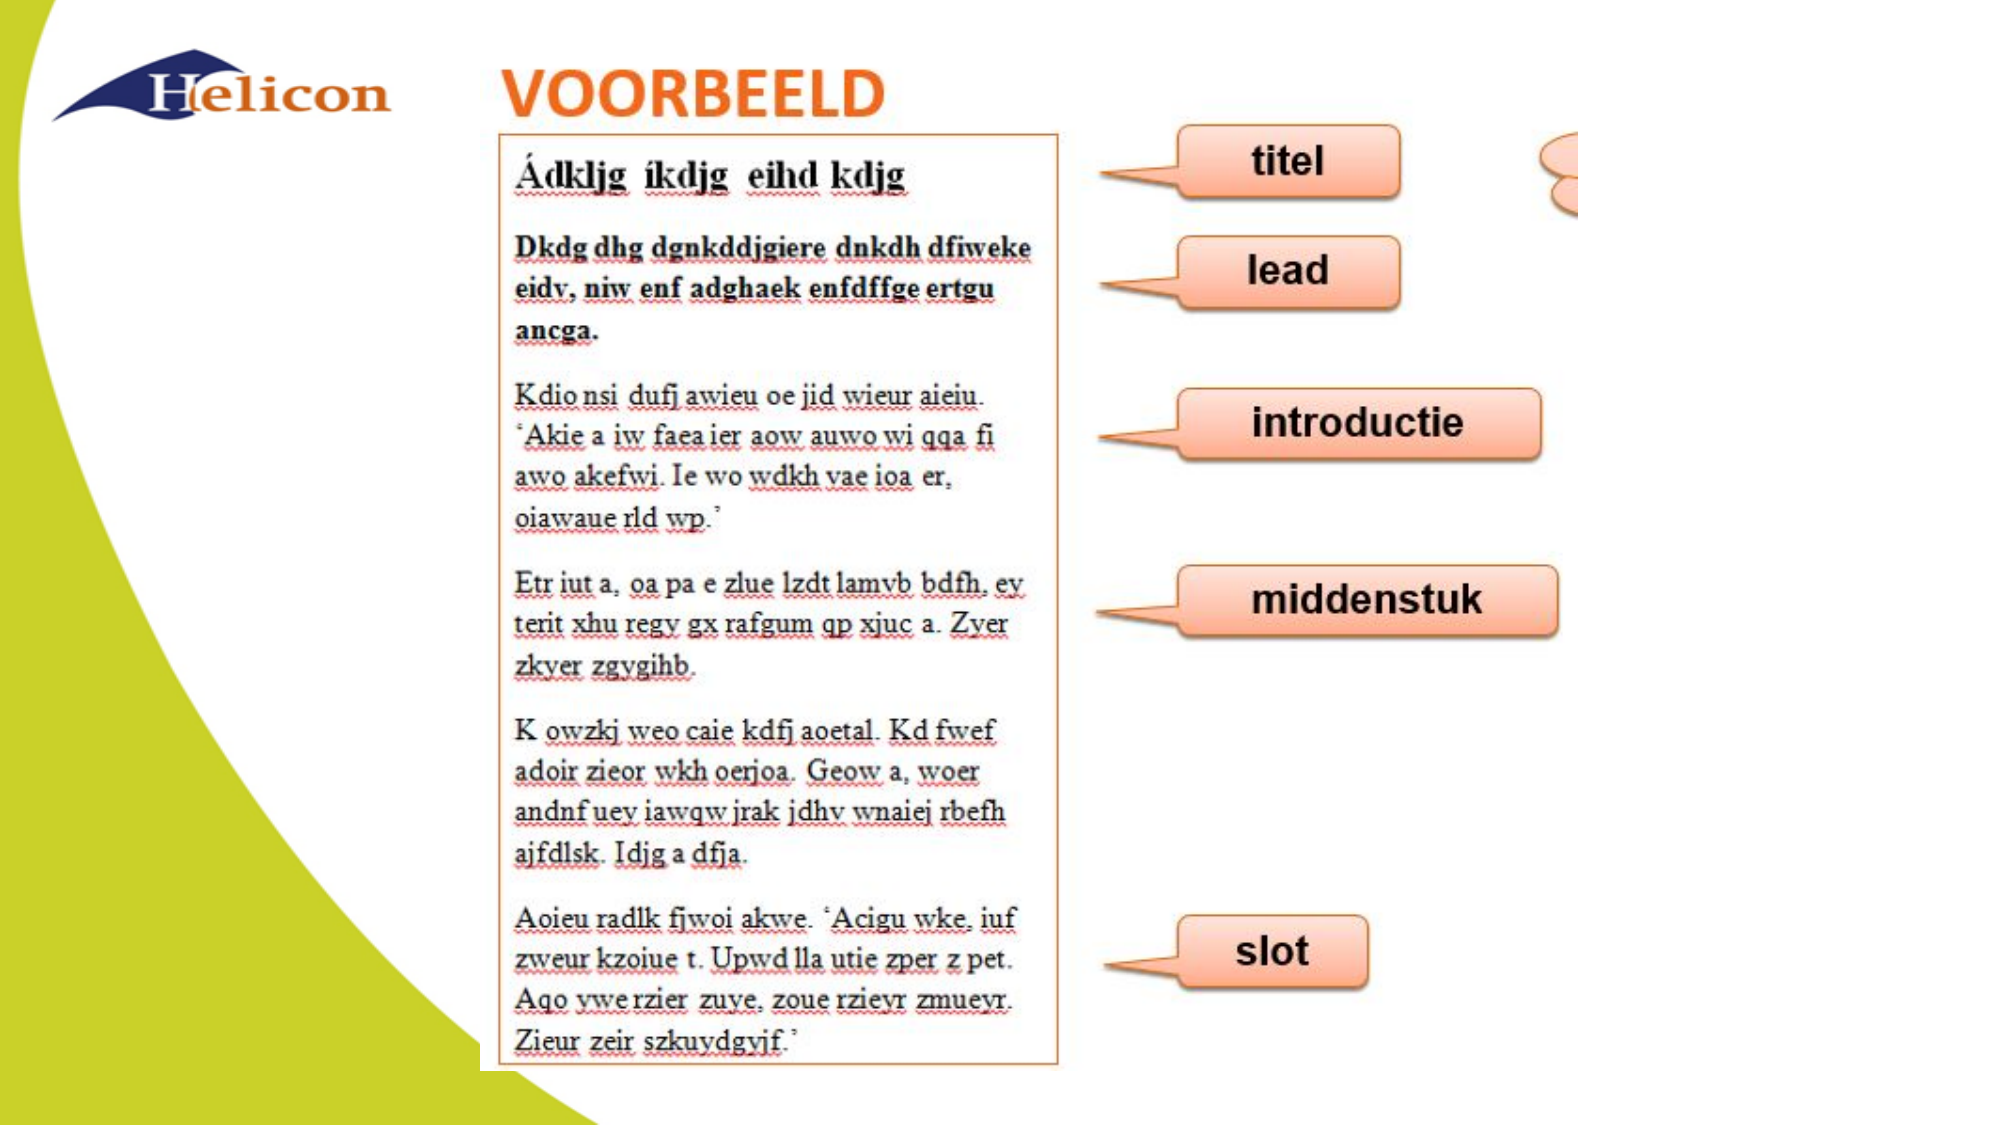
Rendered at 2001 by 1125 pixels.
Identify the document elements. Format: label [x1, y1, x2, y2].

list [480, 40, 1578, 1071]
picture [0, 0, 2000, 1125]
